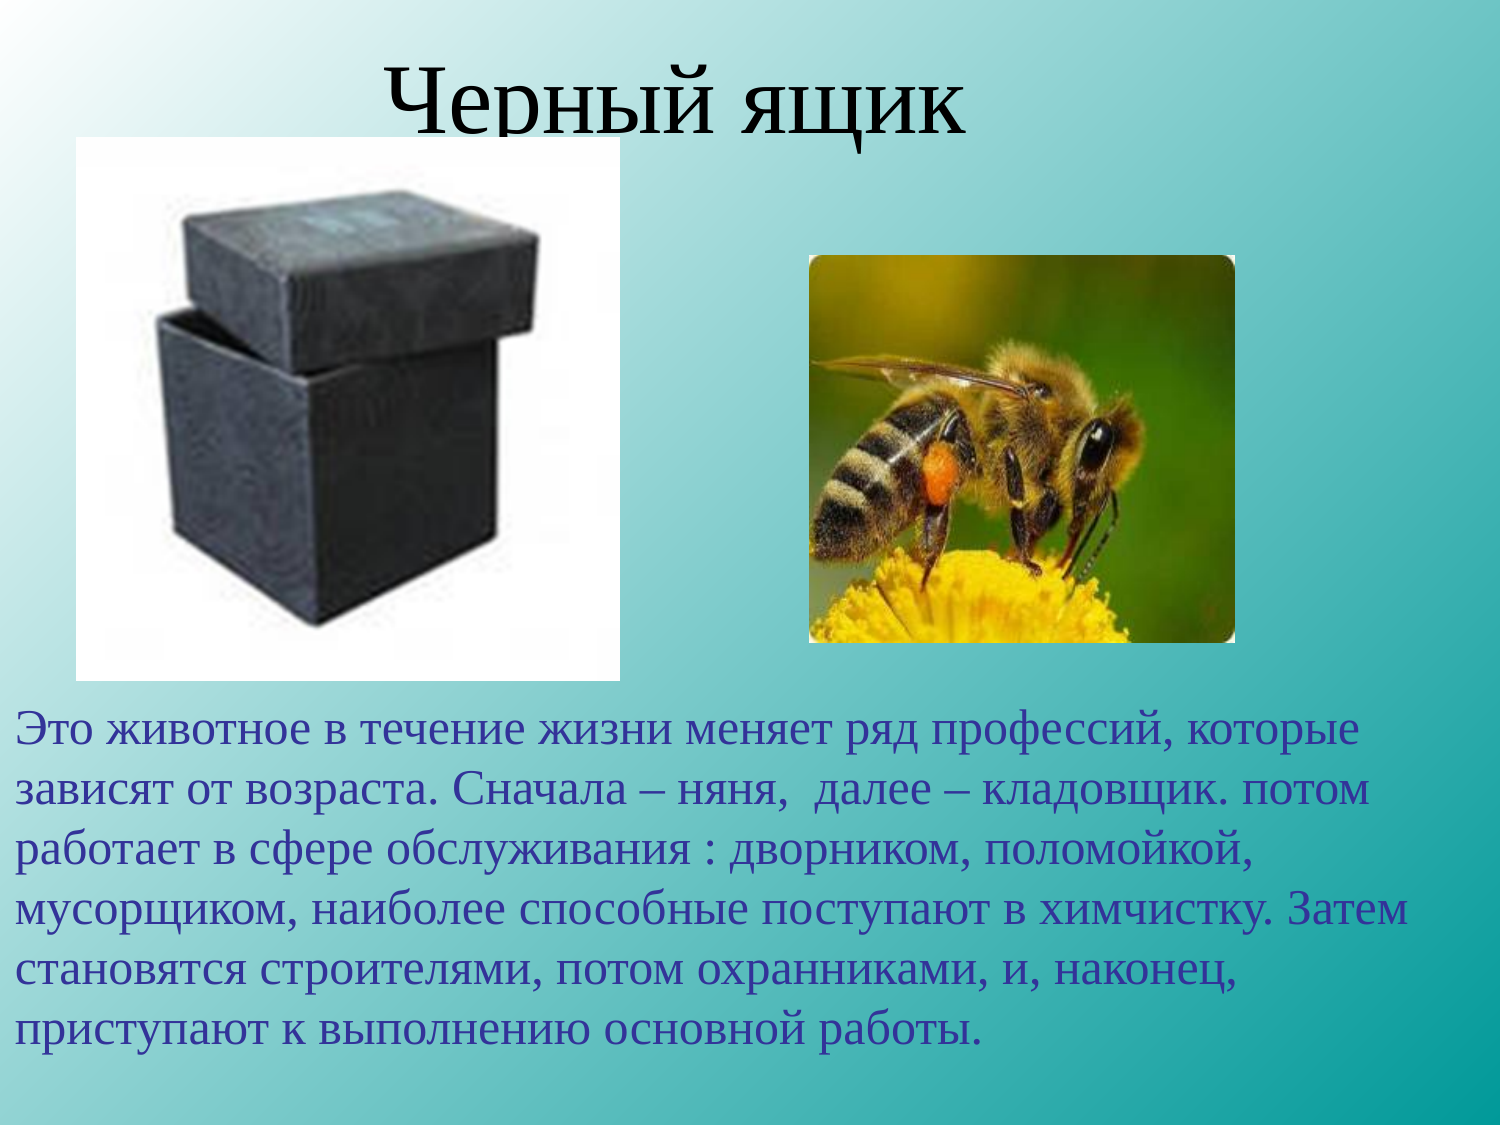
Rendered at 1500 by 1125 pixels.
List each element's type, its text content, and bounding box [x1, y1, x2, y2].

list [76, 136, 620, 681]
title Черный ящик [0, 0, 1351, 188]
text_box Это животное в течение жизни меняет ряд профессий, которые зависят от возраста. Сначала – няня, далее – кладовщик. потом работает в сфере обслуживания : дворником, поломойкой, мусорщиком, наиболее способные поступают в химчистку. Затем становятся строителями, потом охранниками, и, наконец, приступают к выполнению основной работы. [0, 687, 1500, 1063]
picture [808, 255, 1235, 643]
